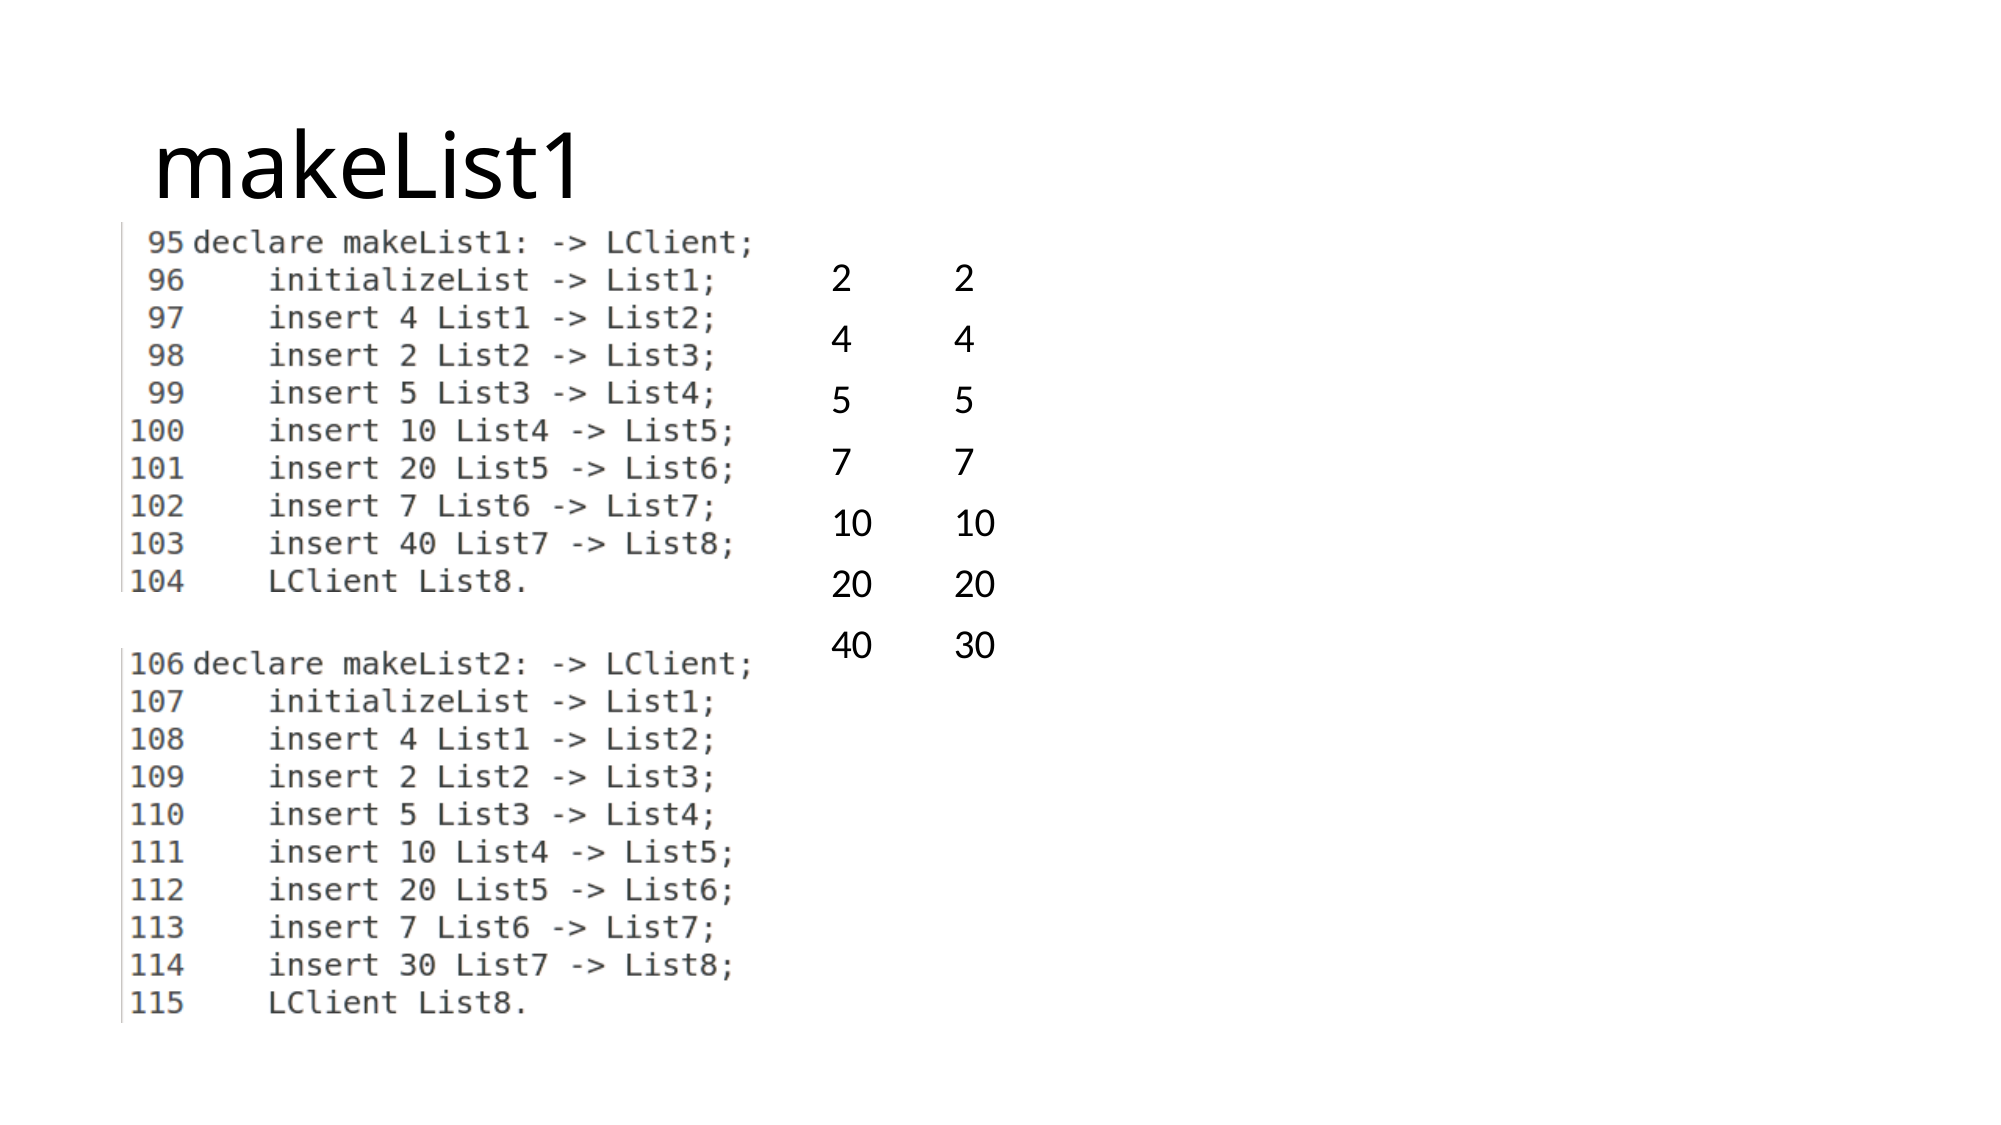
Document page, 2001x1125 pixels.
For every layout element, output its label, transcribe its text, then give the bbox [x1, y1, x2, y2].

title makeList1 [137, 59, 1863, 278]
picture [121, 648, 759, 1023]
picture [121, 222, 761, 592]
list 2 2 4 4 5 5 7 7 10 10 20 20 40 30 [816, 248, 2000, 677]
